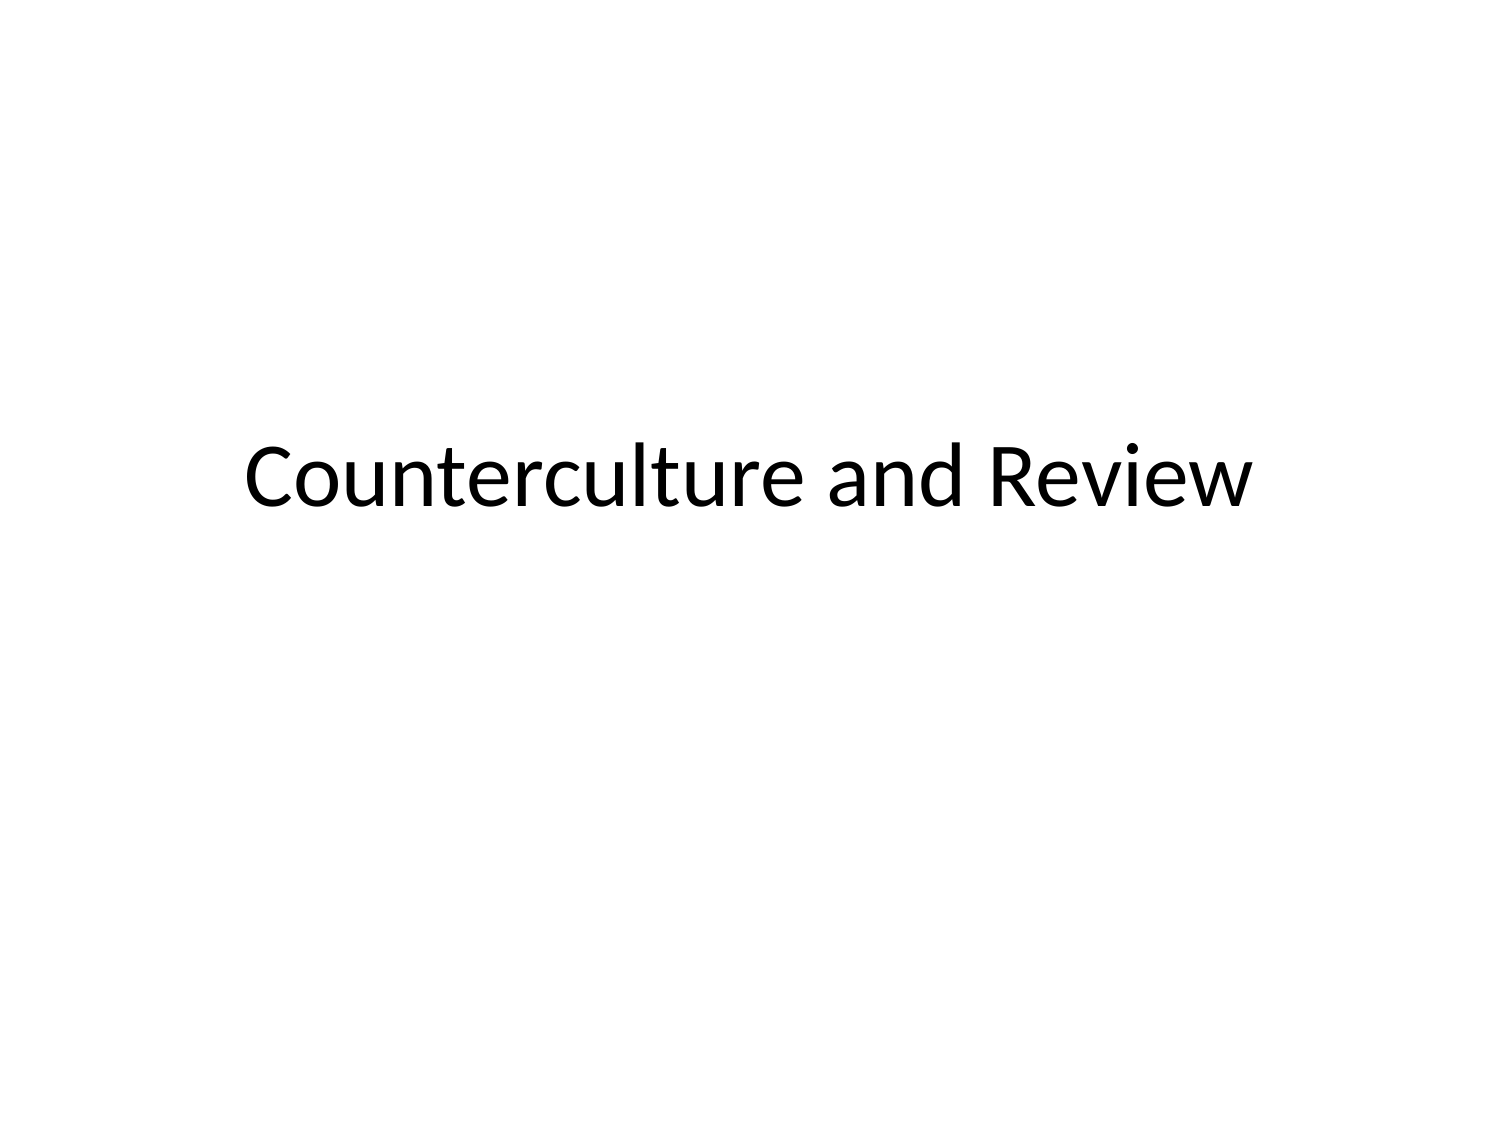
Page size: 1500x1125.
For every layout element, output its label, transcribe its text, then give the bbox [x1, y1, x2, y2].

title Counterculture and Review [112, 349, 1388, 591]
